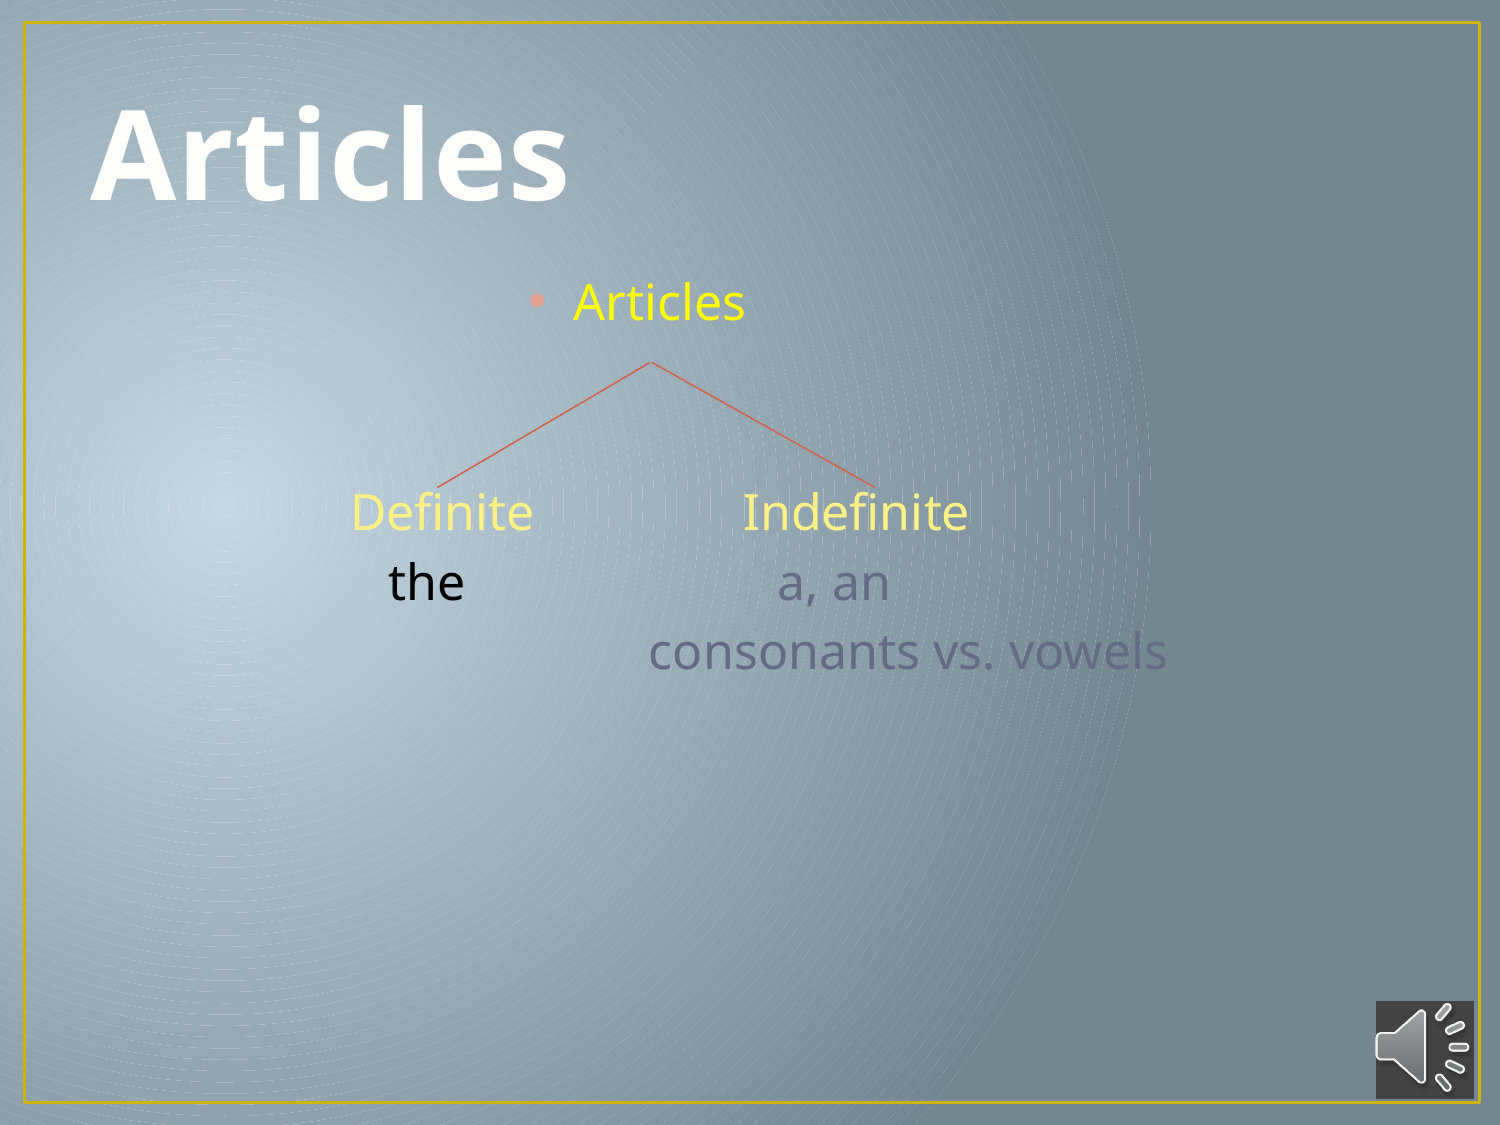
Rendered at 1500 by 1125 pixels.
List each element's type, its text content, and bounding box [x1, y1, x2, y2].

title Articles [75, 45, 1425, 233]
list Articles Definite Indefinite the a, an consonants vs. vowels [75, 262, 1200, 1005]
picture [1374, 999, 1476, 1101]
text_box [651, 362, 876, 488]
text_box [437, 362, 651, 488]
